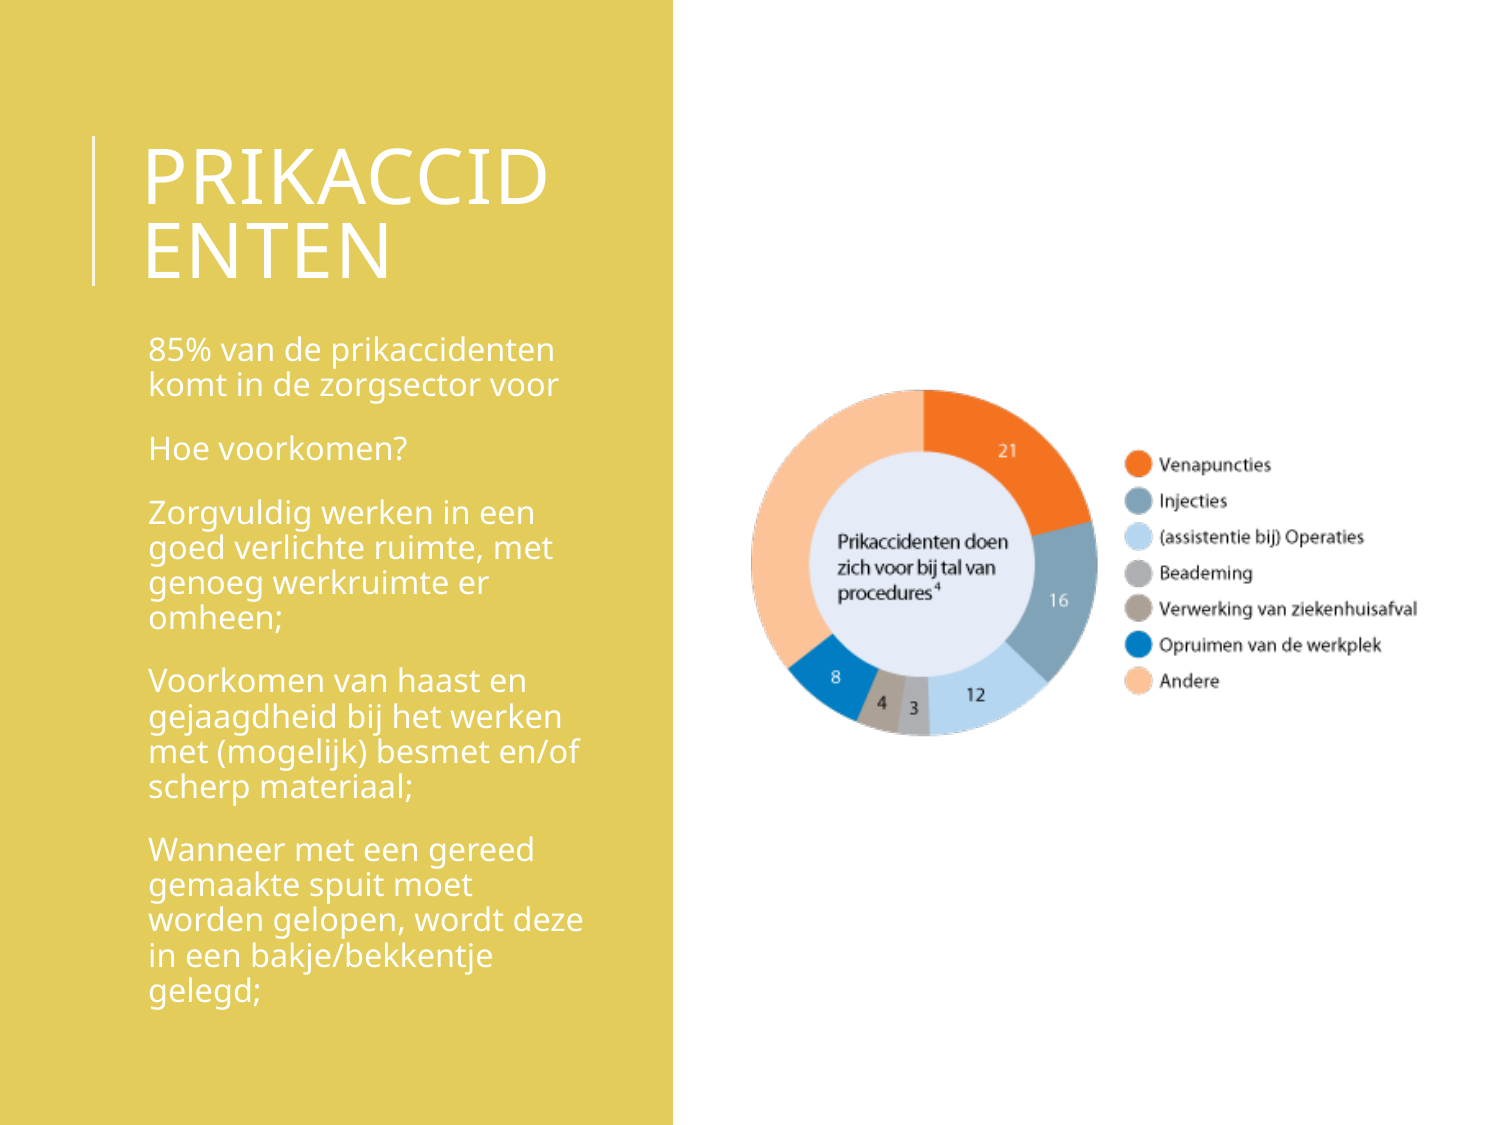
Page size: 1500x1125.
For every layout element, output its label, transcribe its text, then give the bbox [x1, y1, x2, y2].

picture [749, 378, 1422, 747]
text_box [0, 0, 674, 1125]
list 85% van de prikaccidenten komt in de zorgsector voor Hoe voorkomen? Zorgvuldig werken in een goed verlichte ruimte, met genoeg werkruimte er omheen; Voorkomen van haast en gejaagdheid bij het werken met (mogelijk) besmet en/of scherp materiaal; Wanneer met een gereed gemaakte spuit moet worden gelopen, wordt deze in een bakje/bekkentje gelegd; [126, 326, 593, 1020]
title Prikaccidenten [126, 96, 591, 326]
